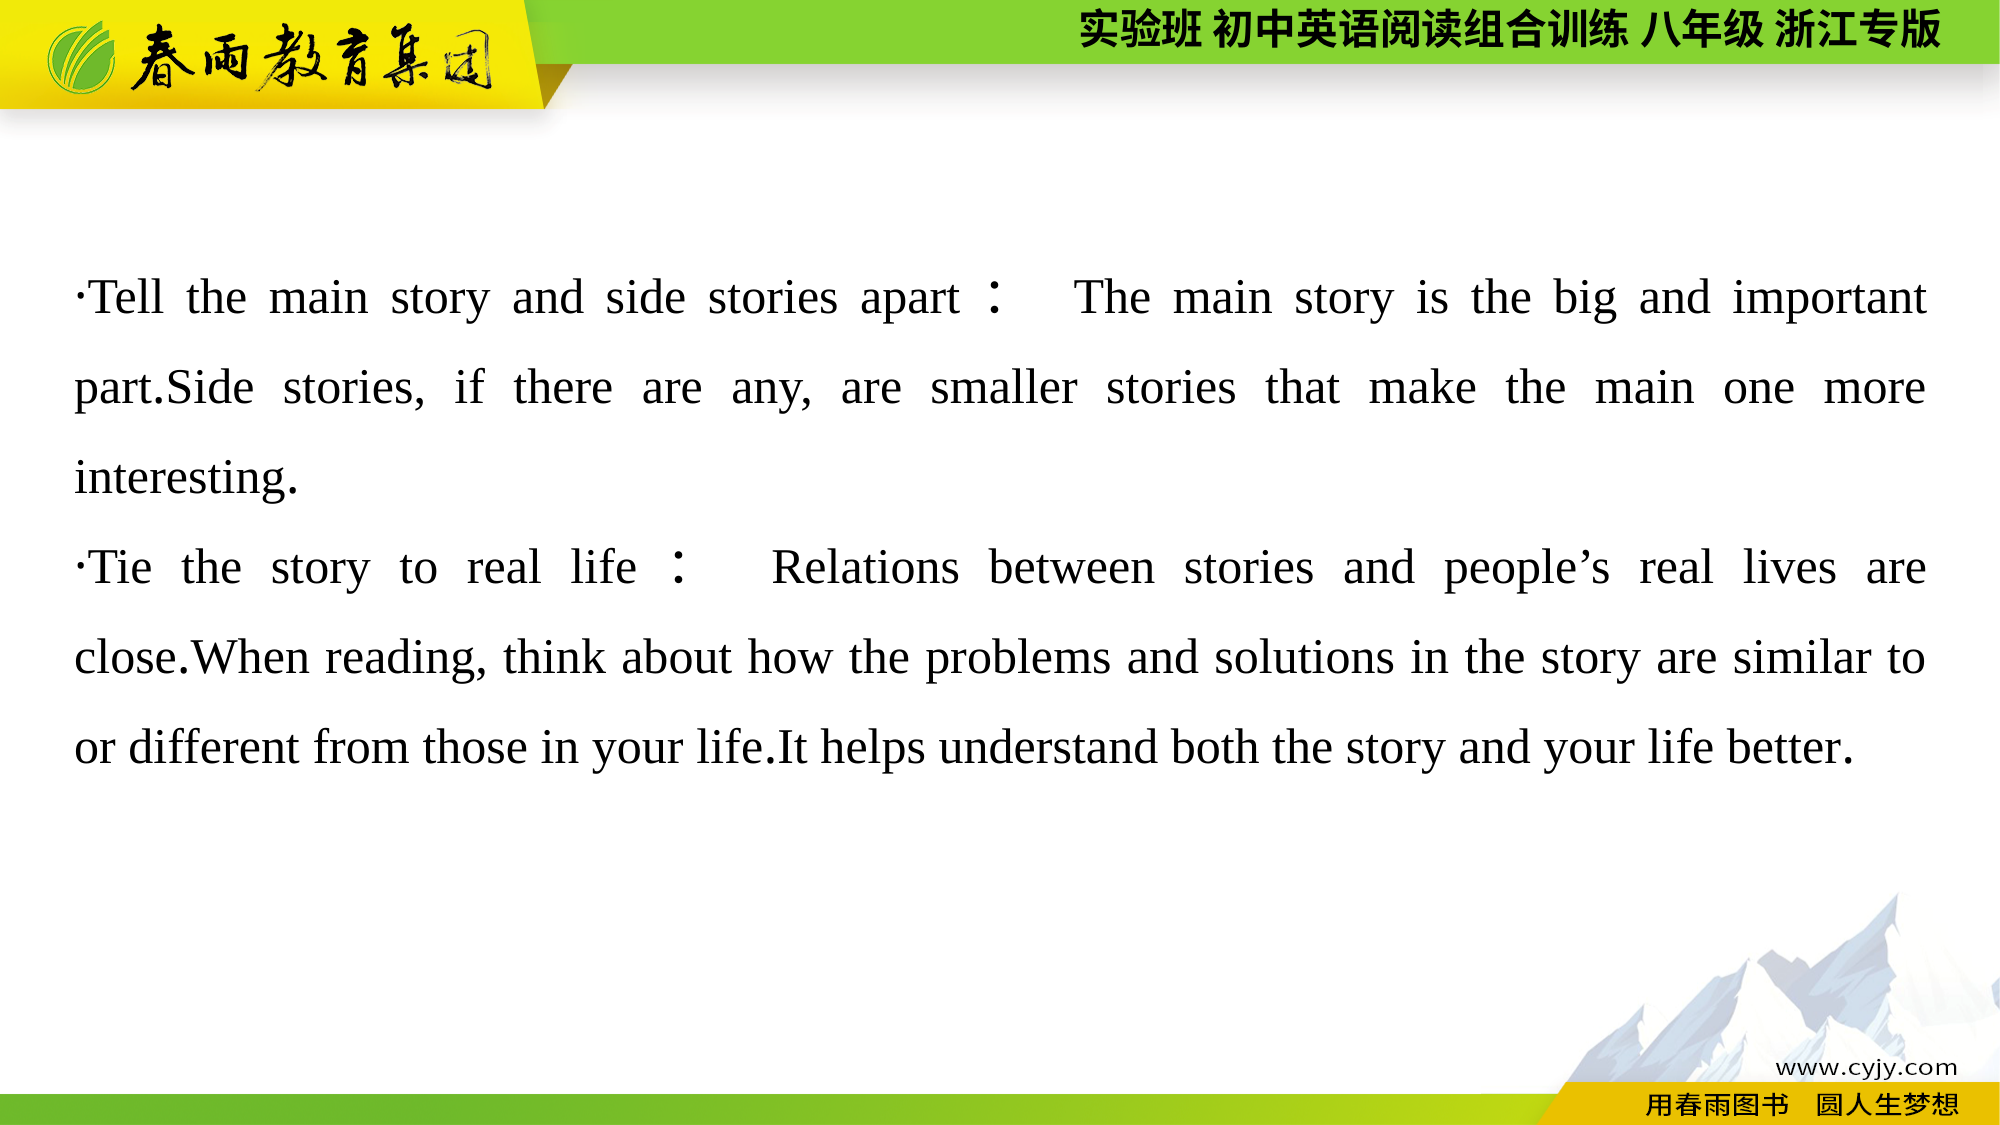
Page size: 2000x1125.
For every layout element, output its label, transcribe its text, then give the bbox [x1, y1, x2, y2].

list ·Tell the main story and side stories apart： The main story is the big and important part.Side stories, if there are any, are smaller stories that make the main one more interesting. ·Tie the story to real life： Relations between stories and people’s real lives are close.When reading, think about how the problems and solutions in the story are similar to or different from those in your life.It helps understand both the story and your life better. [59, 226, 1944, 787]
picture [0, 0, 2000, 1125]
